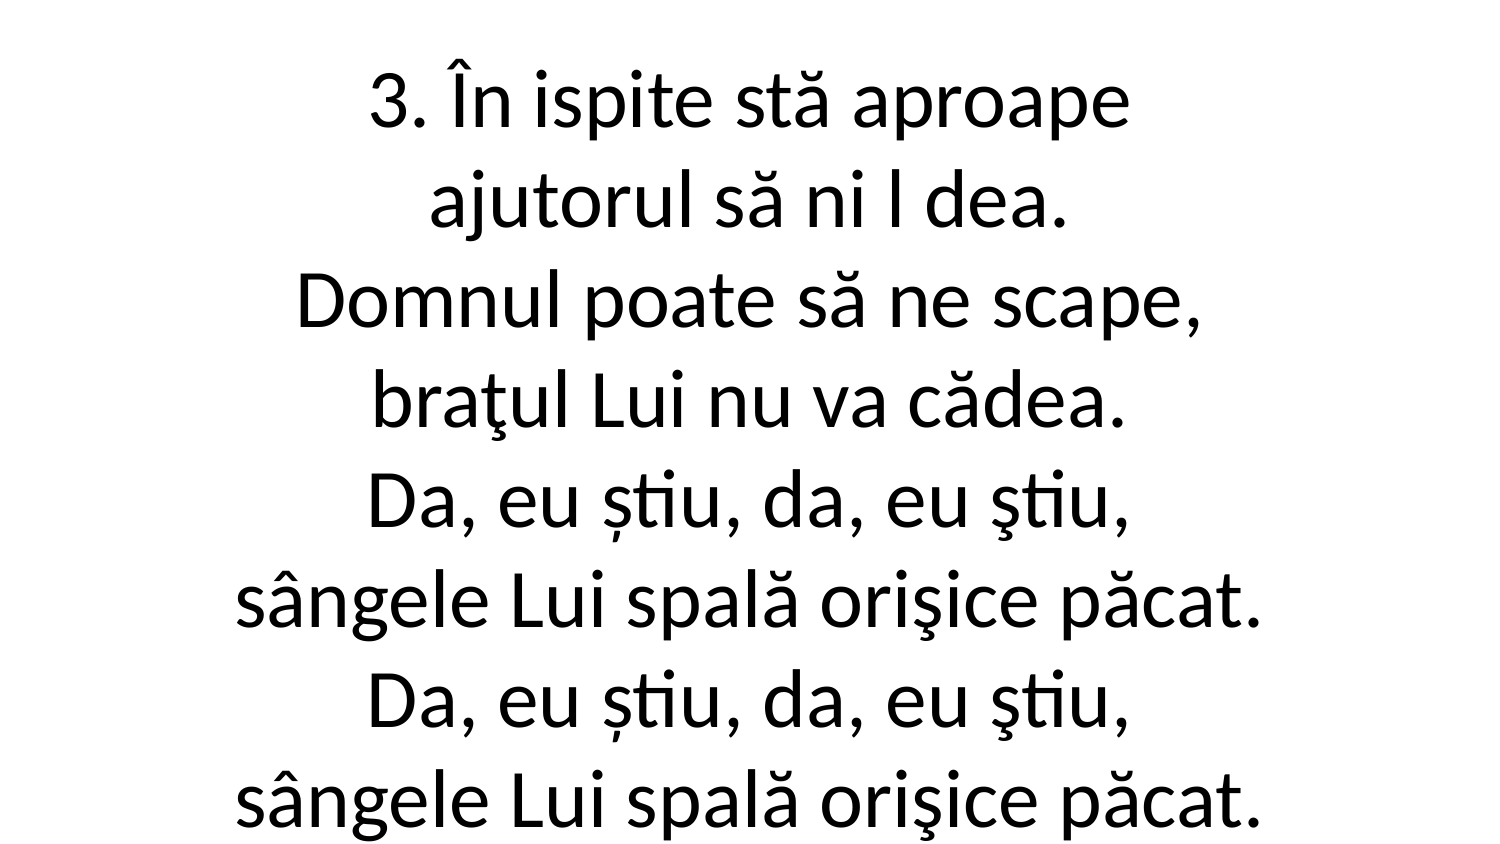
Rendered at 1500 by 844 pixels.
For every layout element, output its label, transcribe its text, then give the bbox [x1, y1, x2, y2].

text_box 3. În ispite stă aproape ajutorul să ni l dea. Domnul poate să ne scape, braţul Lui nu va cădea. Da, eu știu, da, eu ştiu, sângele Lui spală orişice păcat. Da, eu știu, da, eu ştiu, sângele Lui spală orişice păcat. [219, 0, 1281, 844]
